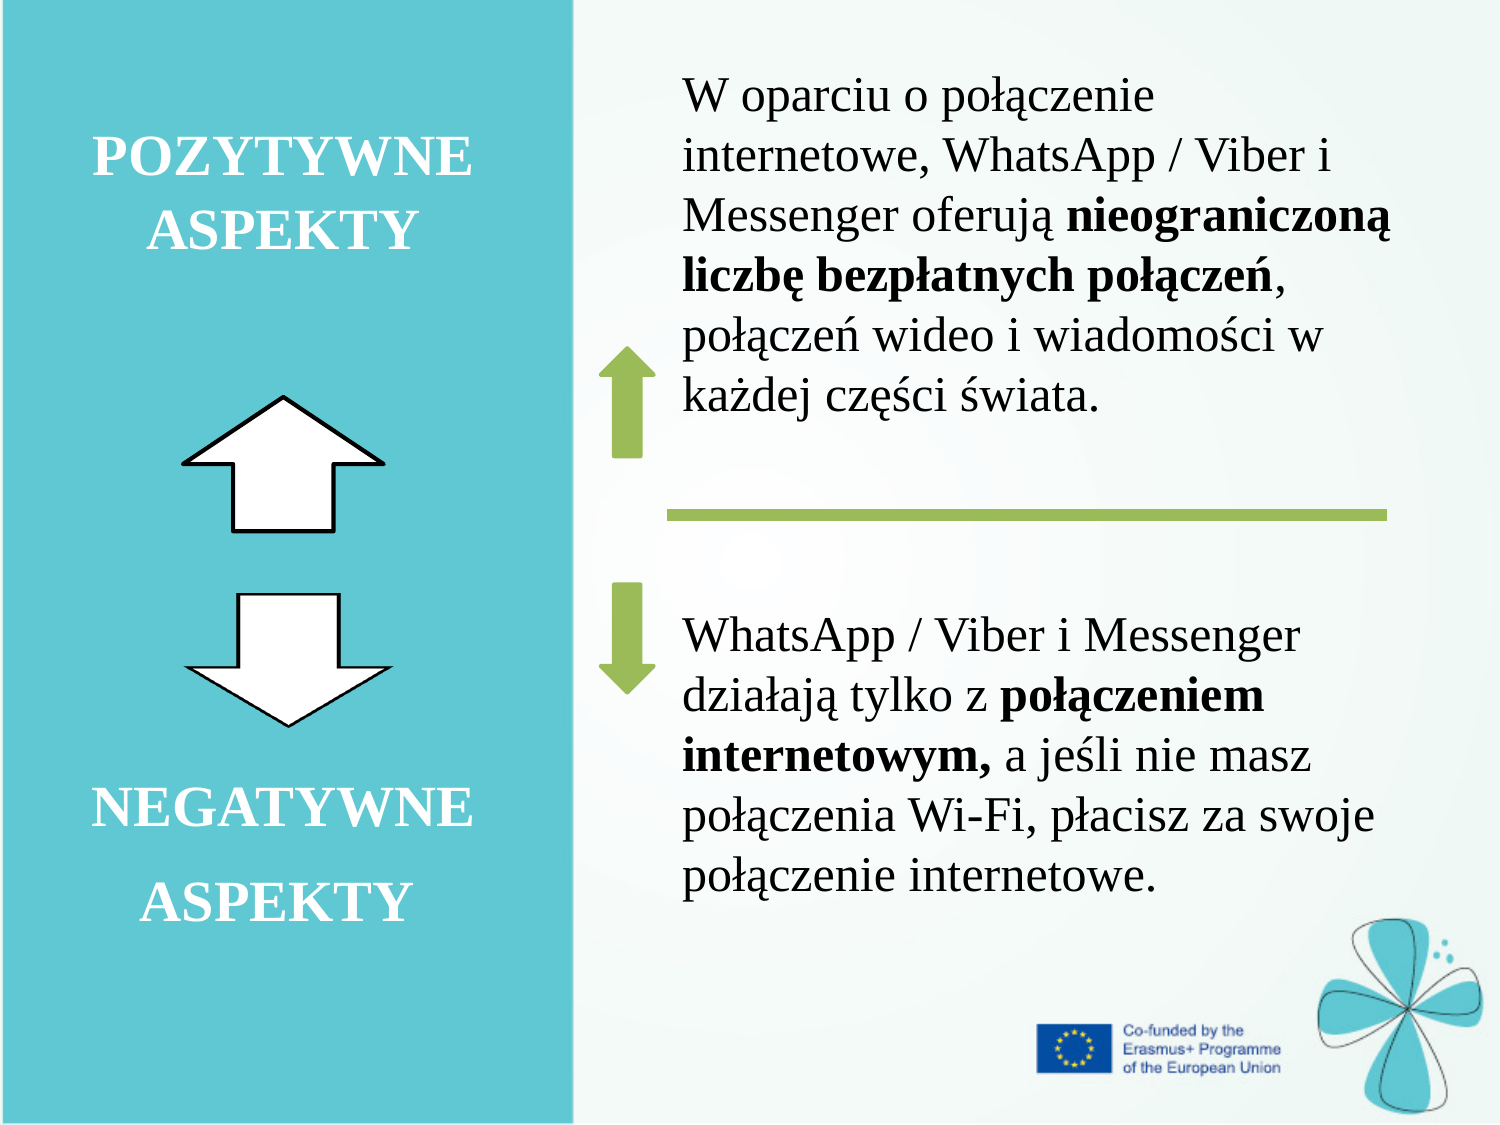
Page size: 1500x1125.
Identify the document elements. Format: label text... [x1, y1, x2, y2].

text_box [598, 346, 656, 459]
picture [0, 0, 1500, 1125]
text_box [598, 582, 656, 695]
text_box [180, 395, 386, 534]
text_box W oparciu o połączenie internetowe, WhatsApp / Viber i Messenger oferują nieograniczoną liczbę bezpłatnych połączeń, połączeń wideo i wiadomości w każdej części świata. WhatsApp / Viber i Messenger działają tylko z połączeniem internetowym, a jeśli nie masz połączenia Wi-Fi, płacisz za swoje połączenie internetowe. [667, 53, 1413, 969]
table_header Pozytywne aspekty [52, 114, 515, 262]
table_header Negatywne aspekty [52, 765, 515, 934]
